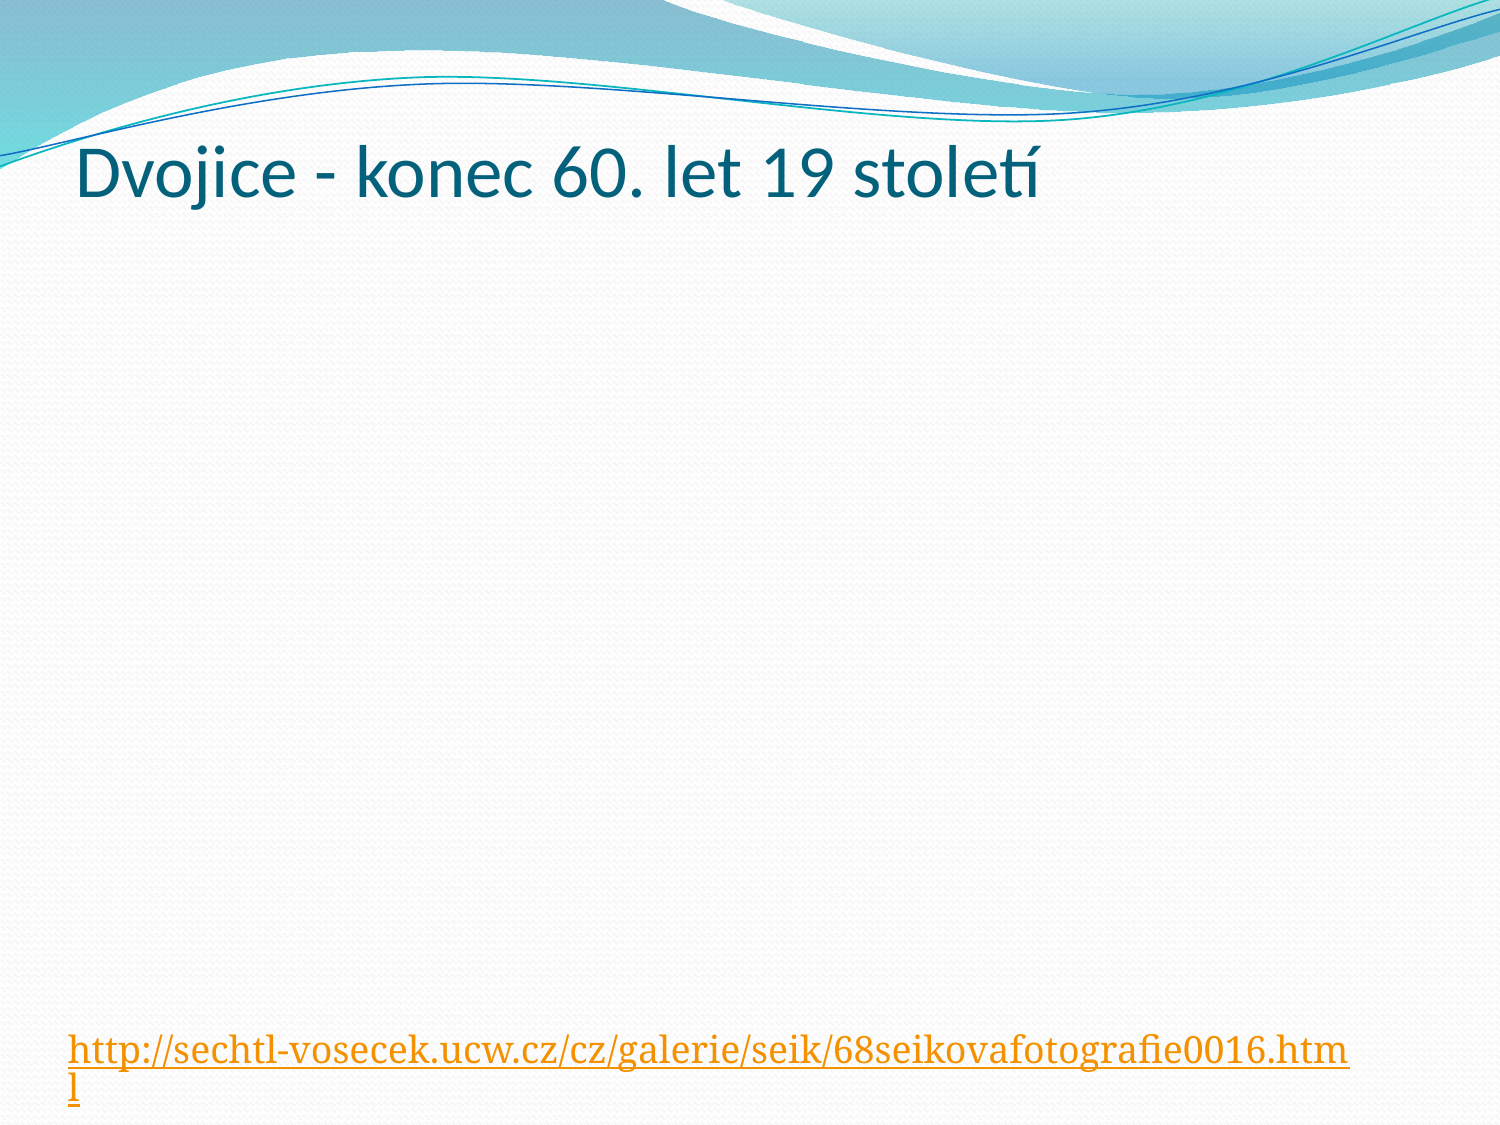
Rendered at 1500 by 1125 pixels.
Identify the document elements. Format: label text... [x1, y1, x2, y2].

title Dvojice - konec 60. let 19 století [75, 115, 1425, 303]
text_box http://sechtl-vosecek.ucw.cz/cz/galerie/seik/68seikovafotografie0016.html [53, 1018, 1371, 1125]
